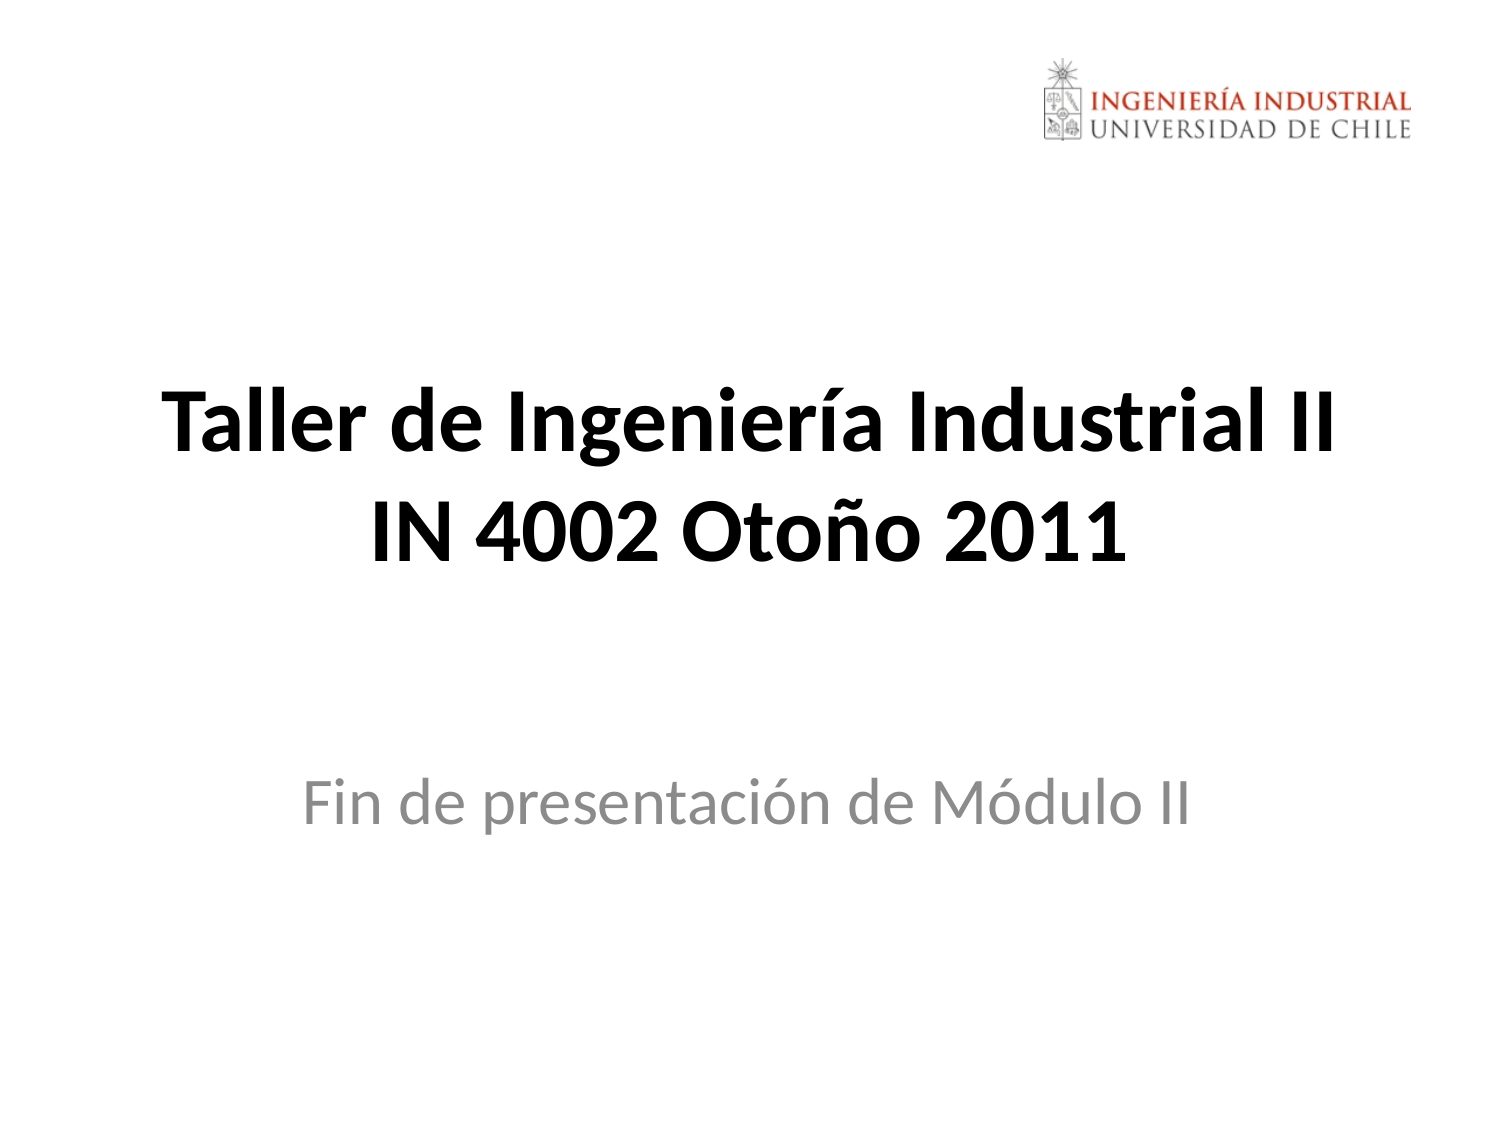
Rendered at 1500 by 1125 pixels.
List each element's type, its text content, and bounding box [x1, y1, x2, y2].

picture [1044, 58, 1411, 141]
title Taller de Ingeniería Industrial II IN 4002 Otoño 2011 [112, 349, 1388, 591]
subtitle Fin de presentación de Módulo II [222, 750, 1273, 903]
